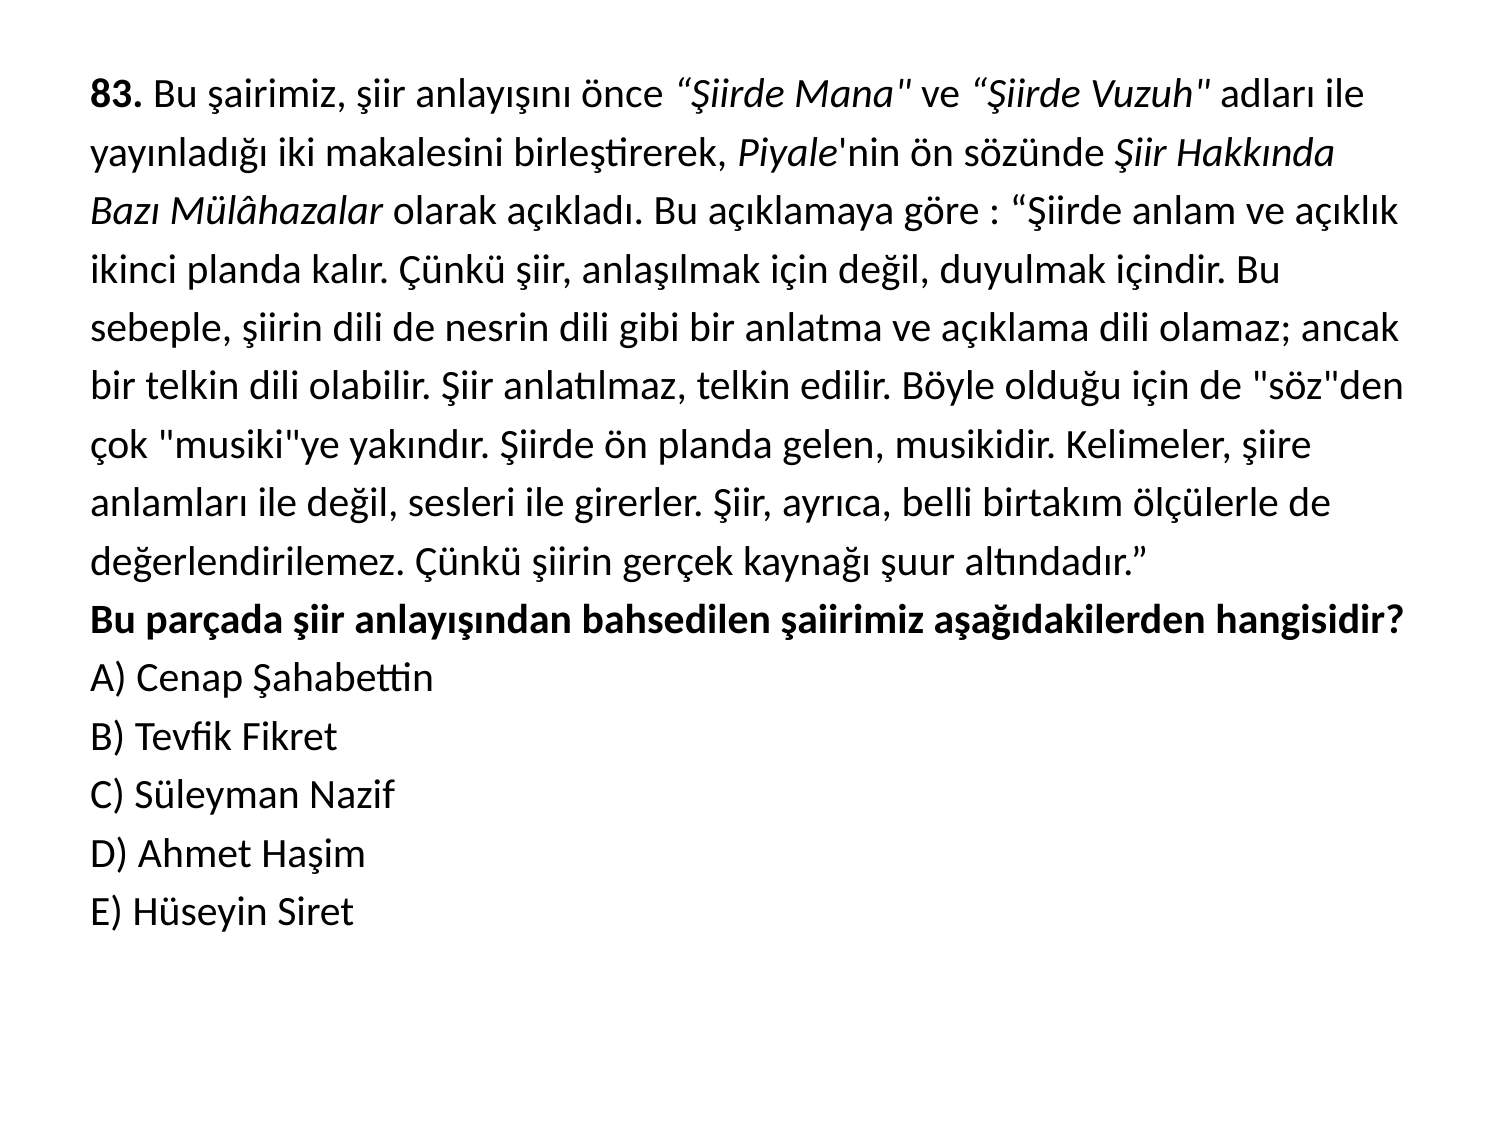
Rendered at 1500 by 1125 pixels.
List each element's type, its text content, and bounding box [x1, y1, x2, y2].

list 83. Bu şairimiz, şiir anlayışını önce “Şiirde Mana" ve “Şiirde Vuzuh" adları ile yayınladığı iki makalesini birleştirerek, Piyale'nin ön sözünde Şiir Hakkında Bazı Mülâhazalar olarak açıkladı. Bu açıklamaya göre : “Şiirde anlam ve açıklık ikinci planda kalır. Çünkü şiir, anlaşılmak için değil, duyulmak içindir. Bu sebeple, şiirin dili de nesrin dili gibi bir anlatma ve açıklama dili olamaz; ancak bir telkin dili olabilir. Şiir anlatılmaz, telkin edilir. Böyle olduğu için de "söz"den çok "musiki"ye yakındır. Şiirde ön planda gelen, musikidir. Kelimeler, şiire anlamları ile değil, sesleri ile girerler. Şiir, ayrıca, belli birtakım ölçülerle de değerlendirilemez. Çünkü şiirin gerçek kaynağı şuur altındadır.” Bu parçada şiir anlayışından bahsedilen şaiirimiz aşağıdakilerden hangisidir? A) Cenap Şahabettin B) Tevfik Fikret C) Süleyman Nazif D) Ahmet Haşim E) Hüseyin Siret [75, 58, 1425, 1005]
